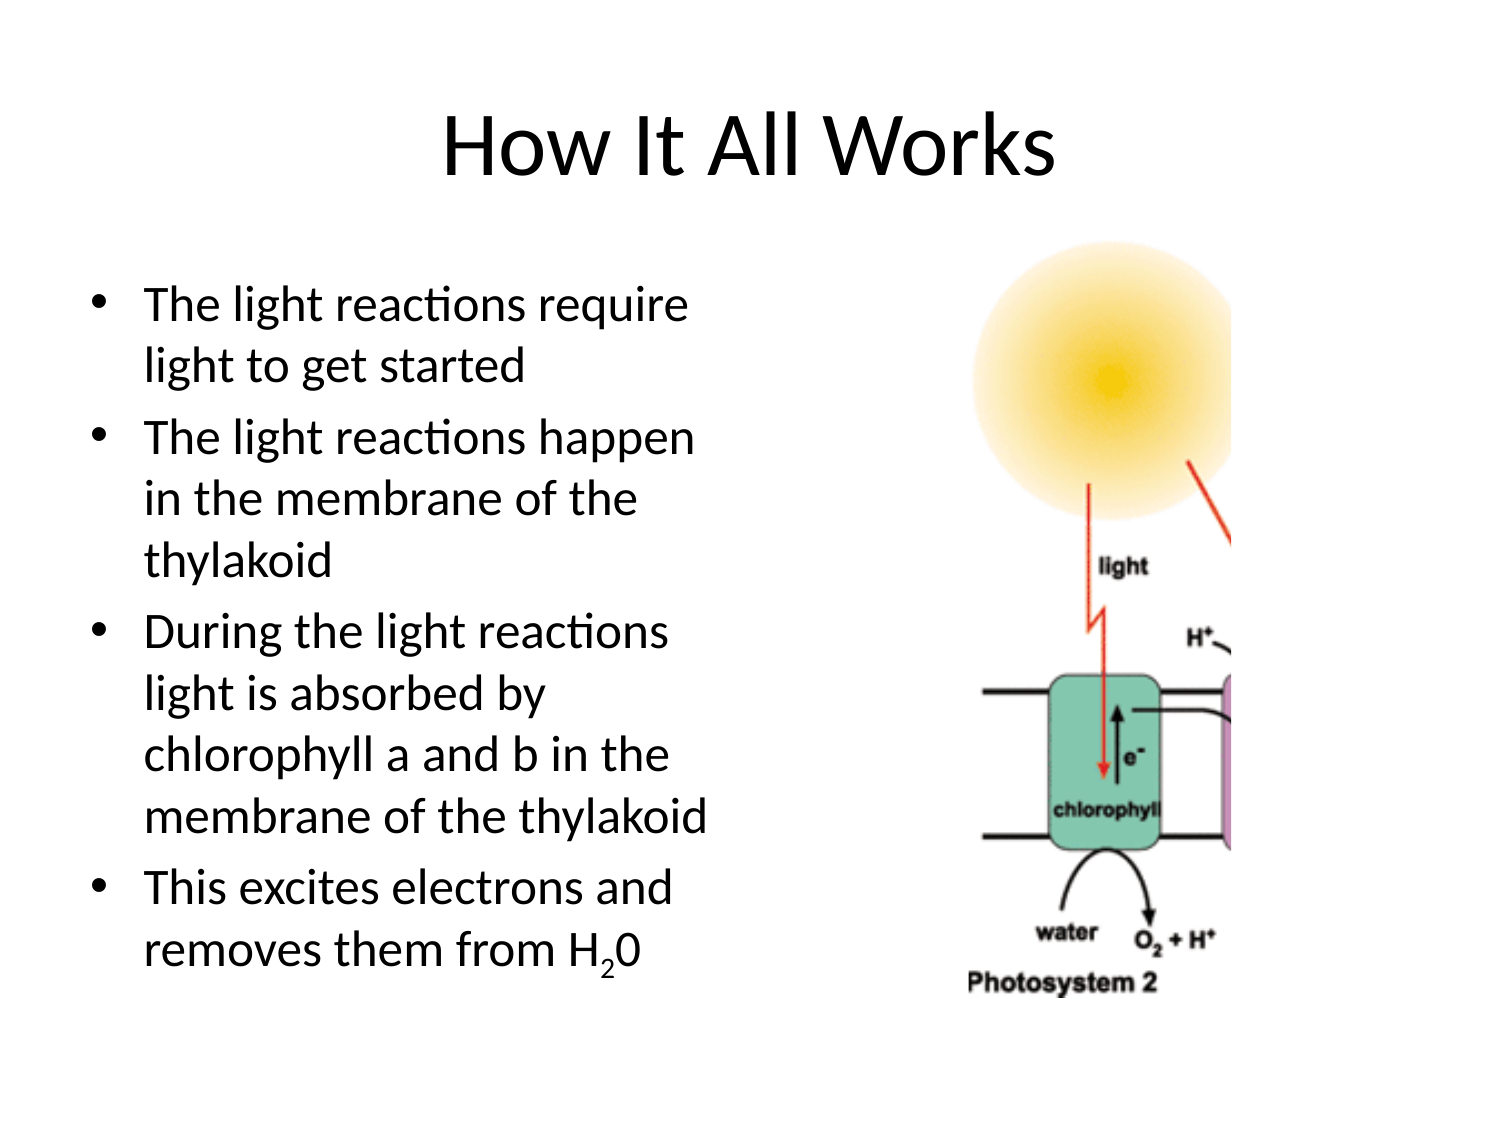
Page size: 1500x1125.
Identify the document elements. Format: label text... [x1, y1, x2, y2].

picture [968, 237, 1232, 998]
list The light reactions require light to get started The light reactions happen in the membrane of the thylakoid During the light reactions light is absorbed by chlorophyll a and b in the membrane of the thylakoid This excites electrons and removes them from H20 [75, 262, 738, 1005]
title How It All Works [75, 45, 1425, 233]
